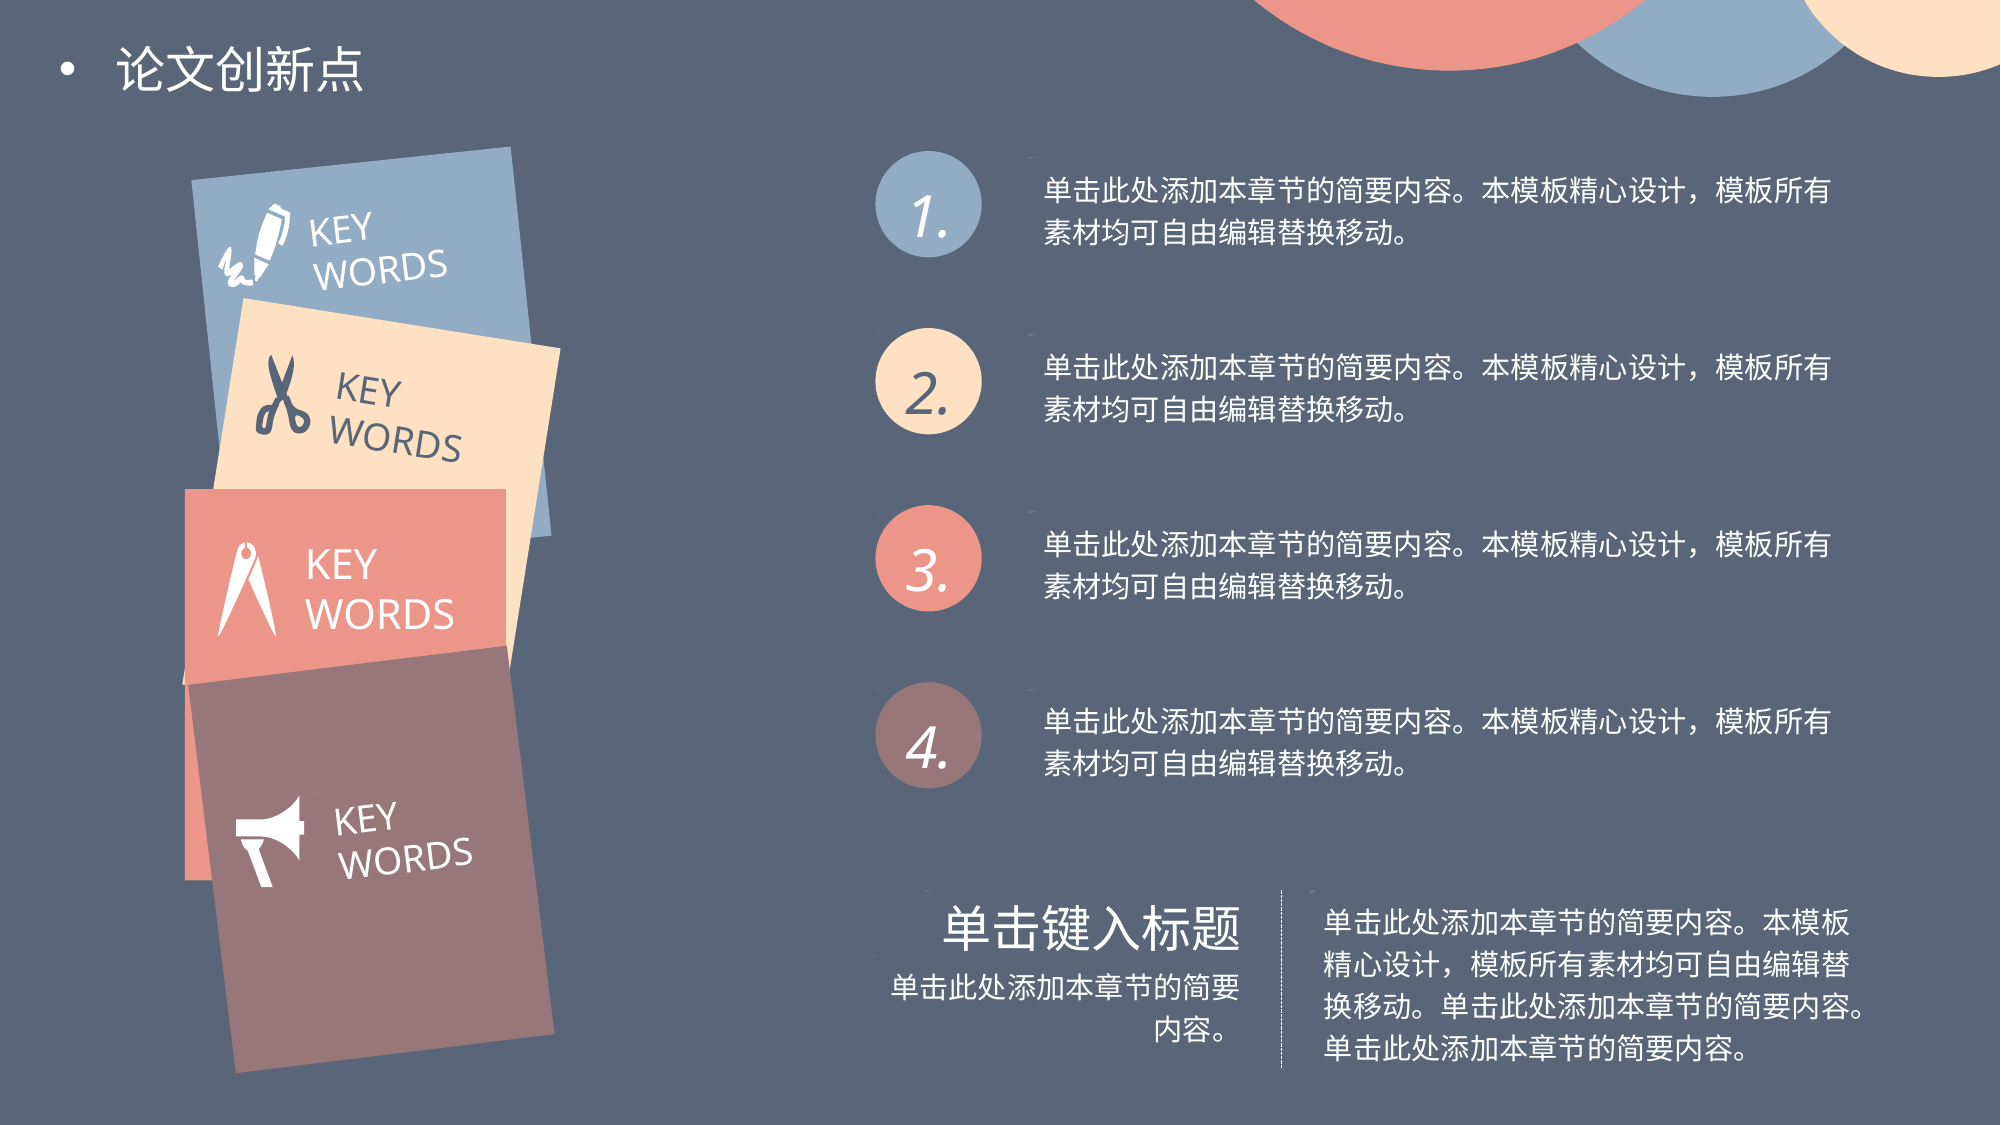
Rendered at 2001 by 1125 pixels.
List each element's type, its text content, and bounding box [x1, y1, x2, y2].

text_box [532, 460, 553, 539]
text_box [900, 681, 957, 689]
text_box 单击此处添加本章节的简要内容。本模板精心设计，模板所有素材均可自由编辑替换移动。 [1028, 512, 1869, 611]
text_box [212, 296, 562, 580]
text_box [874, 184, 878, 224]
text_box [240, 839, 273, 888]
text_box 单击键入标题 [925, 890, 1256, 955]
text_box 1. [878, 157, 980, 257]
text_box [236, 795, 305, 861]
text_box 论文创新点 [58, 31, 396, 106]
text_box [874, 539, 878, 578]
text_box KEY WORDS [290, 530, 525, 646]
text_box [874, 716, 878, 755]
text_box 单击此处添加本章节的简要内容。 [872, 955, 1256, 1054]
text_box 2. [878, 334, 980, 434]
text_box [190, 145, 533, 446]
text_box KEY WORDS [290, 180, 497, 309]
text_box 3. [878, 512, 980, 611]
text_box [218, 246, 254, 288]
text_box KEY WORDS [309, 351, 519, 486]
text_box [254, 257, 269, 282]
text_box [186, 646, 556, 1075]
text_box 4. [878, 689, 980, 788]
text_box [255, 355, 311, 435]
text_box [901, 149, 956, 157]
text_box [509, 646, 515, 669]
text_box [255, 203, 291, 261]
text_box 单击此处添加本章节的简要内容。本模板精心设计，模板所有素材均可自由编辑替换移动。单击此处添加本章节的简要内容。单击此处添加本章节的简要内容。 [1309, 890, 1869, 1073]
text_box 单击此处添加本章节的简要内容。本模板精心设计，模板所有素材均可自由编辑替换移动。 [1028, 689, 1869, 788]
text_box 单击此处添加本章节的简要内容。本模板精心设计，模板所有素材均可自由编辑替换移动。 [1028, 334, 1869, 434]
text_box [900, 504, 957, 512]
text_box 单击此处添加本章节的简要内容。本模板精心设计，模板所有素材均可自由编辑替换移动。 [1028, 157, 1869, 257]
text_box KEY WORDS [315, 769, 521, 898]
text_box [218, 542, 276, 637]
text_box [902, 327, 956, 334]
text_box [184, 488, 507, 881]
text_box [874, 361, 878, 401]
